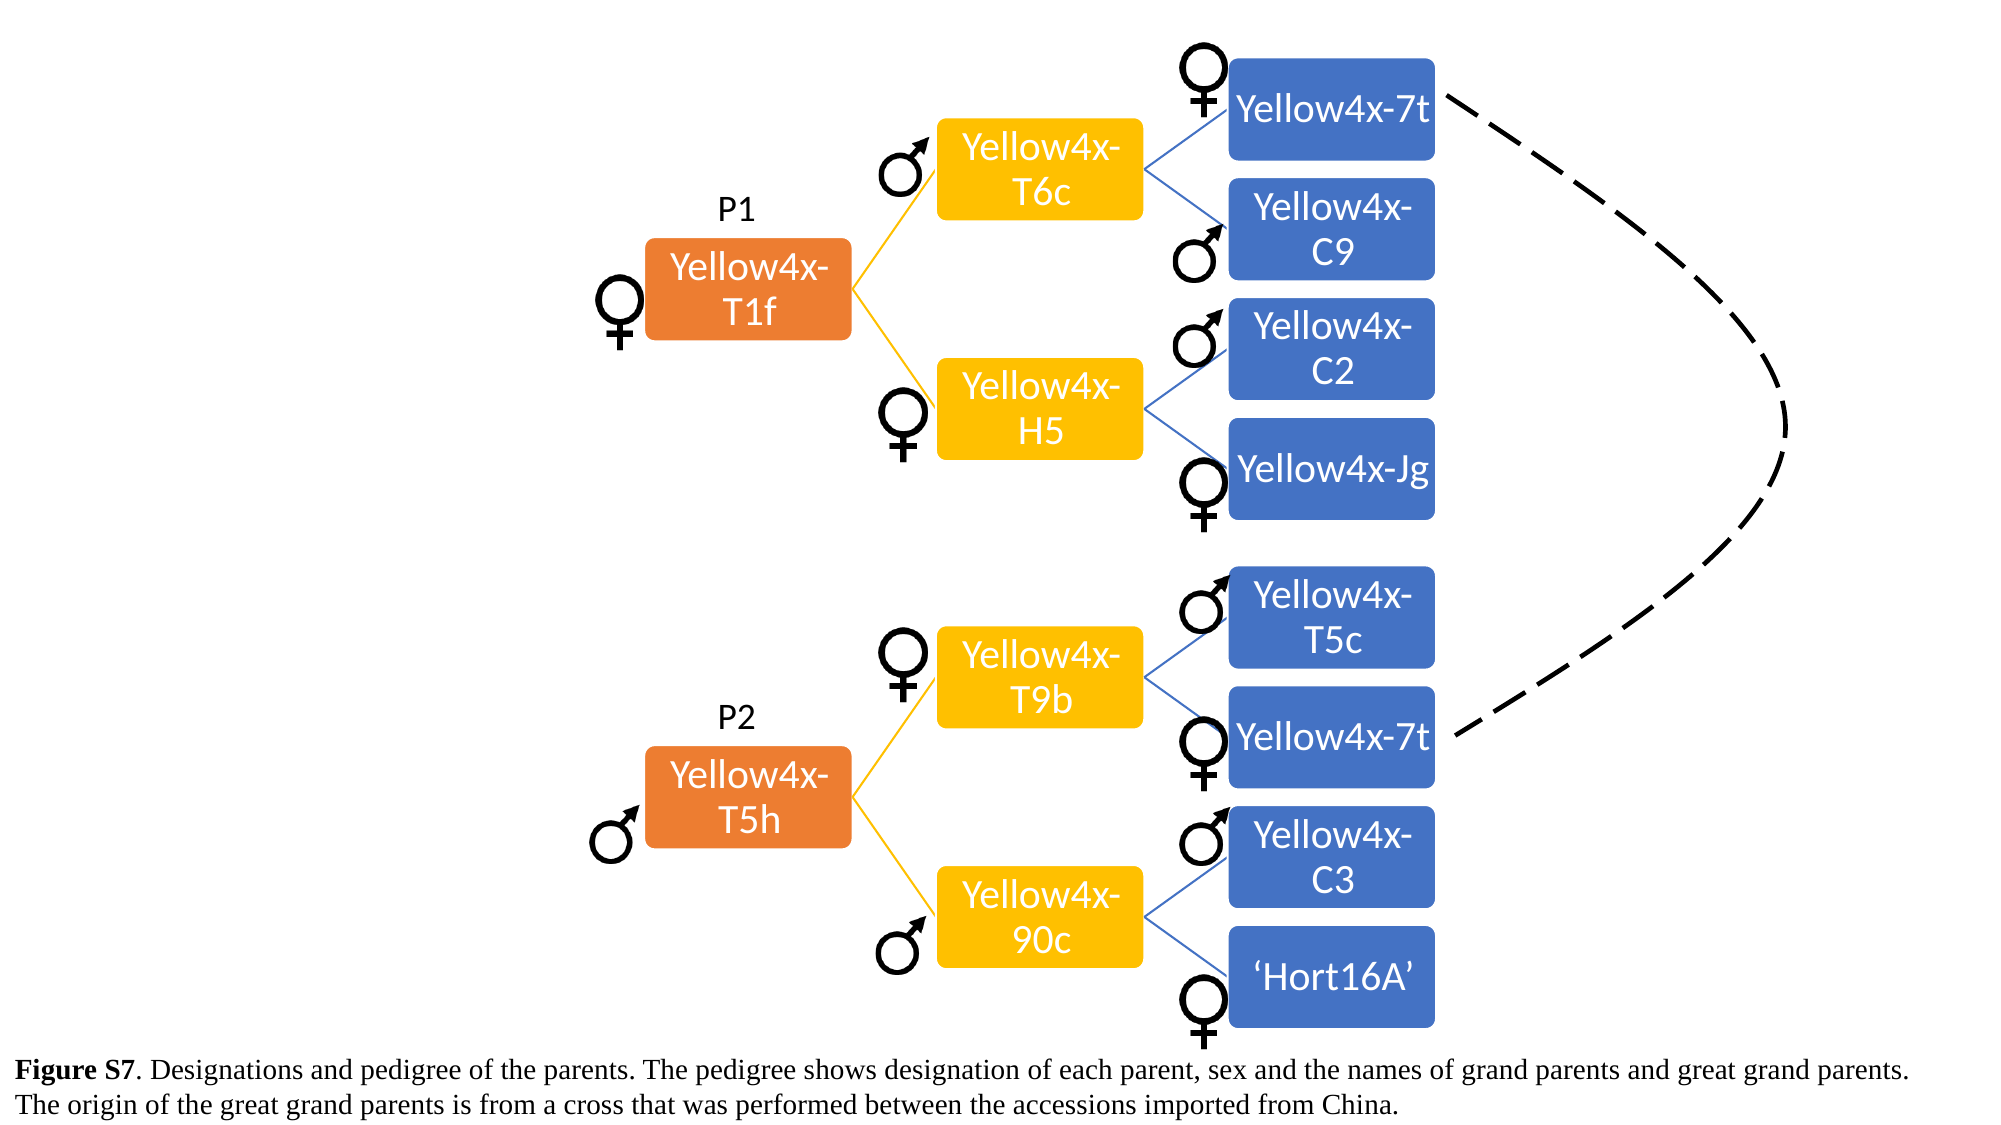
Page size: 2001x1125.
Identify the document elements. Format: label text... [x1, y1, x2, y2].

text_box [588, 0, 1786, 1087]
text_box Figure S7. Designations and pedigree of the parents. The pedigree shows designation of each parent, sex and the names of grand parents and great grand parents. The origin of the great grand parents is from a cross that was performed between the accessions imported from China. [0, 1042, 1939, 1125]
